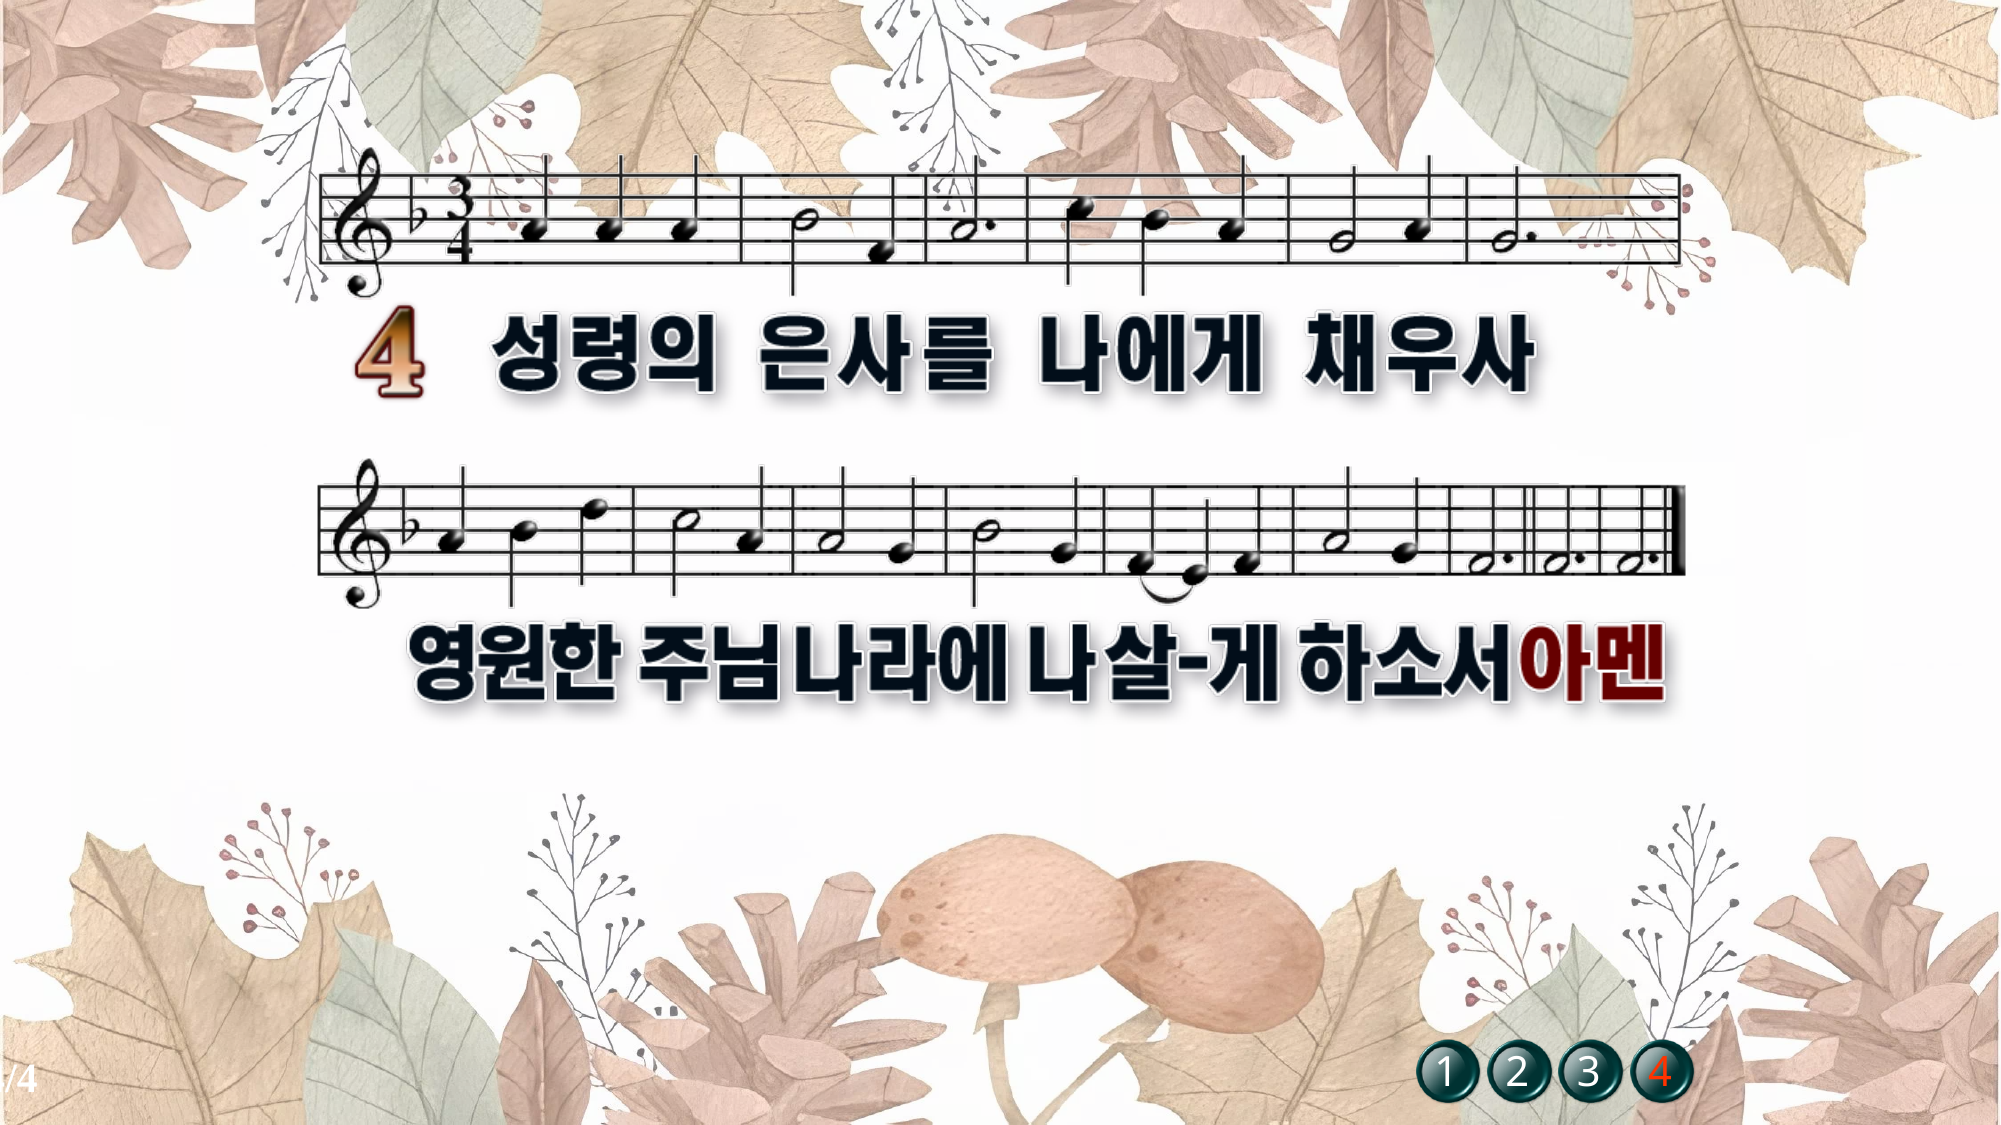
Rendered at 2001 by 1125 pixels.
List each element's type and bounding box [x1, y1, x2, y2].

text_box [1555, 1035, 1626, 1106]
picture [0, 0, 2001, 1125]
text_box [1627, 1035, 1697, 1106]
text_box [1484, 1035, 1555, 1106]
text_box [1413, 1035, 1484, 1106]
